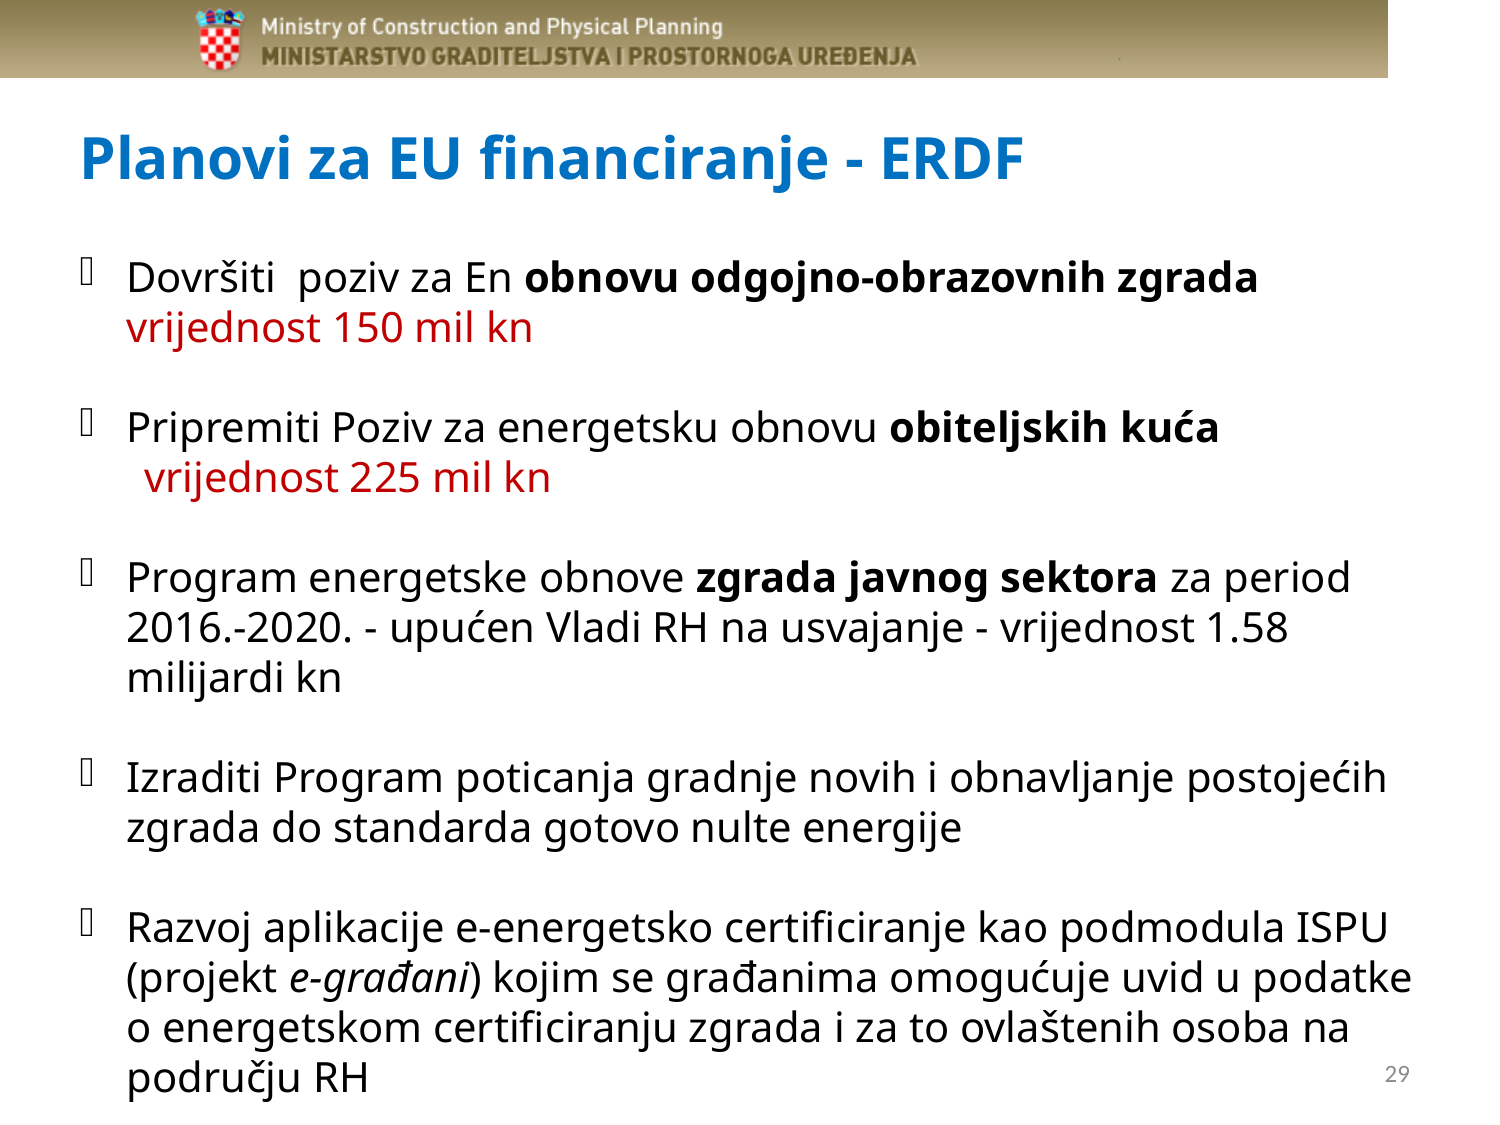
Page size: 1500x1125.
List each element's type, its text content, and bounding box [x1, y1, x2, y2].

picture [0, 0, 1389, 79]
text_box Planovi za EU financiranje - ERDF Dovršiti poziv za En obnovu odgojno-obrazovnih zgrada vrijednost 150 mil kn Pripremiti Poziv za energetsku obnovu obiteljskih kuća vrijednost 225 mil kn Program energetske obnove zgrada javnog sektora za period 2016.-2020. - upućen Vladi RH na usvajanje - vrijednost 1.58 milijardi kn Izraditi Program poticanja gradnje novih i obnavljanje postojećih zgrada do standarda gotovo nulte energije Razvoj aplikacije e-energetsko certificiranje kao podmodula ISPU (projekt e-građani) kojim se građanima omogućuje uvid u podatke o energetskom certificiranju zgrada i za to ovlaštenih osoba na području RH [64, 113, 1459, 1125]
slide_number 29 [1074, 1042, 1425, 1103]
